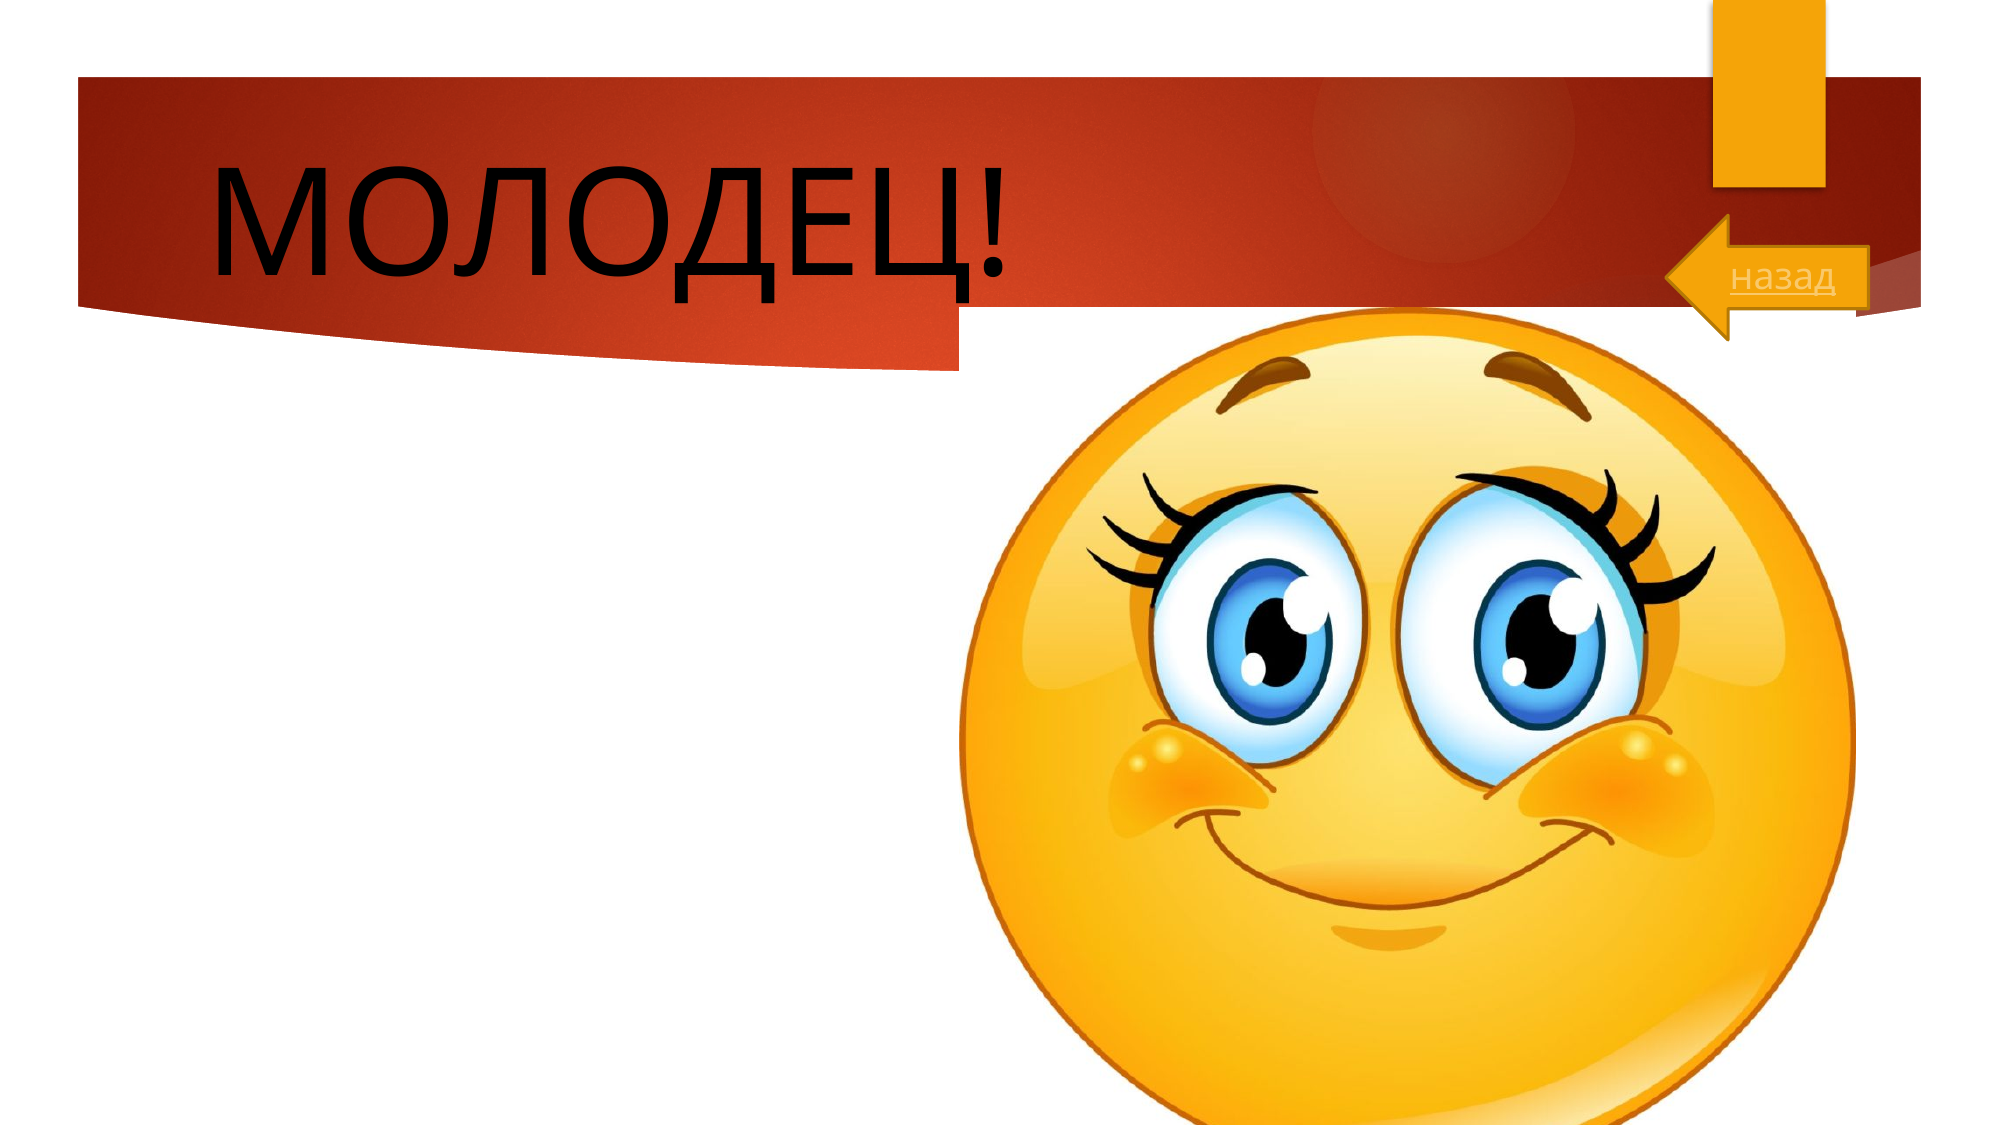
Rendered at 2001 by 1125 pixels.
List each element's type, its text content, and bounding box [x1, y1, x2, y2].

text_box назад [1664, 213, 1871, 311]
picture [959, 307, 1856, 1125]
title МОЛОДЕЦ! [189, 155, 1627, 275]
